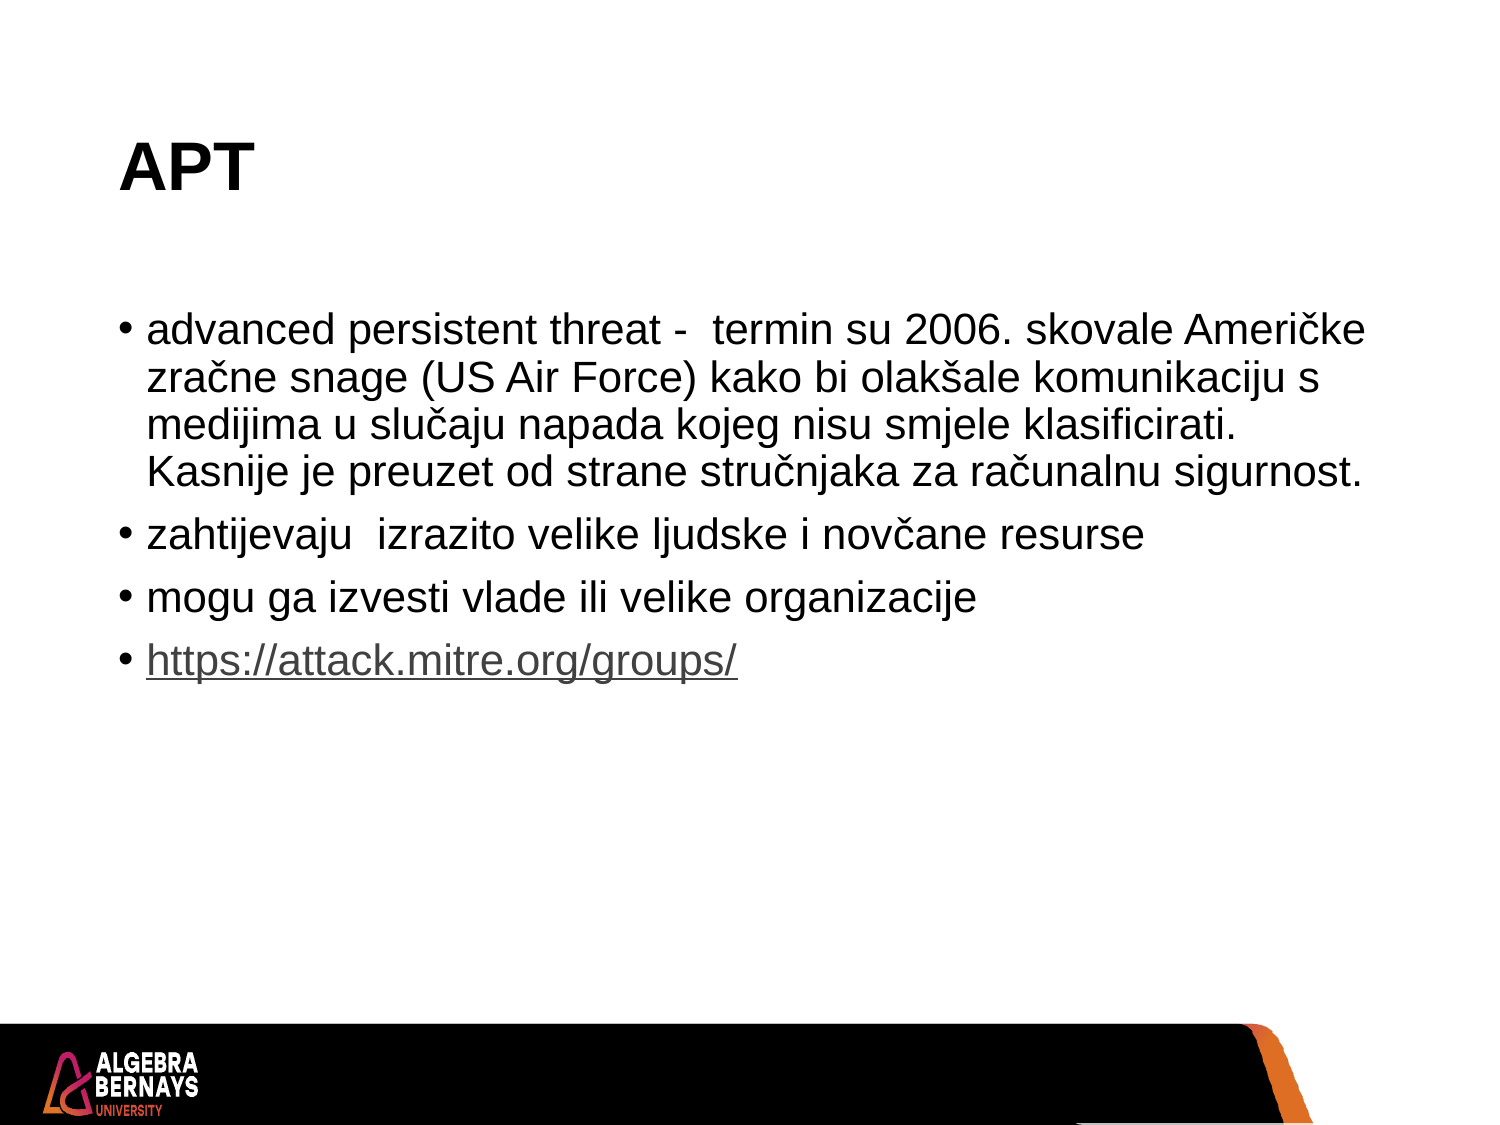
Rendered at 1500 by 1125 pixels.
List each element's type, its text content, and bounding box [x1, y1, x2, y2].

list advanced persistent threat - termin su 2006. skovale Američke zračne snage (US Air Force) kako bi olakšale komunikaciju s medijima u slučaju napada kojeg nisu smjele klasificirati. Kasnije je preuzet od strane stručnjaka za računalnu sigurnost. zahtijevaju izrazito velike ljudske i novčane resurse mogu ga izvesti vlade ili velike organizacije https://attack.mitre.org/groups/ [103, 299, 1397, 1014]
picture [0, 1023, 1468, 1125]
title APT [103, 59, 1397, 278]
